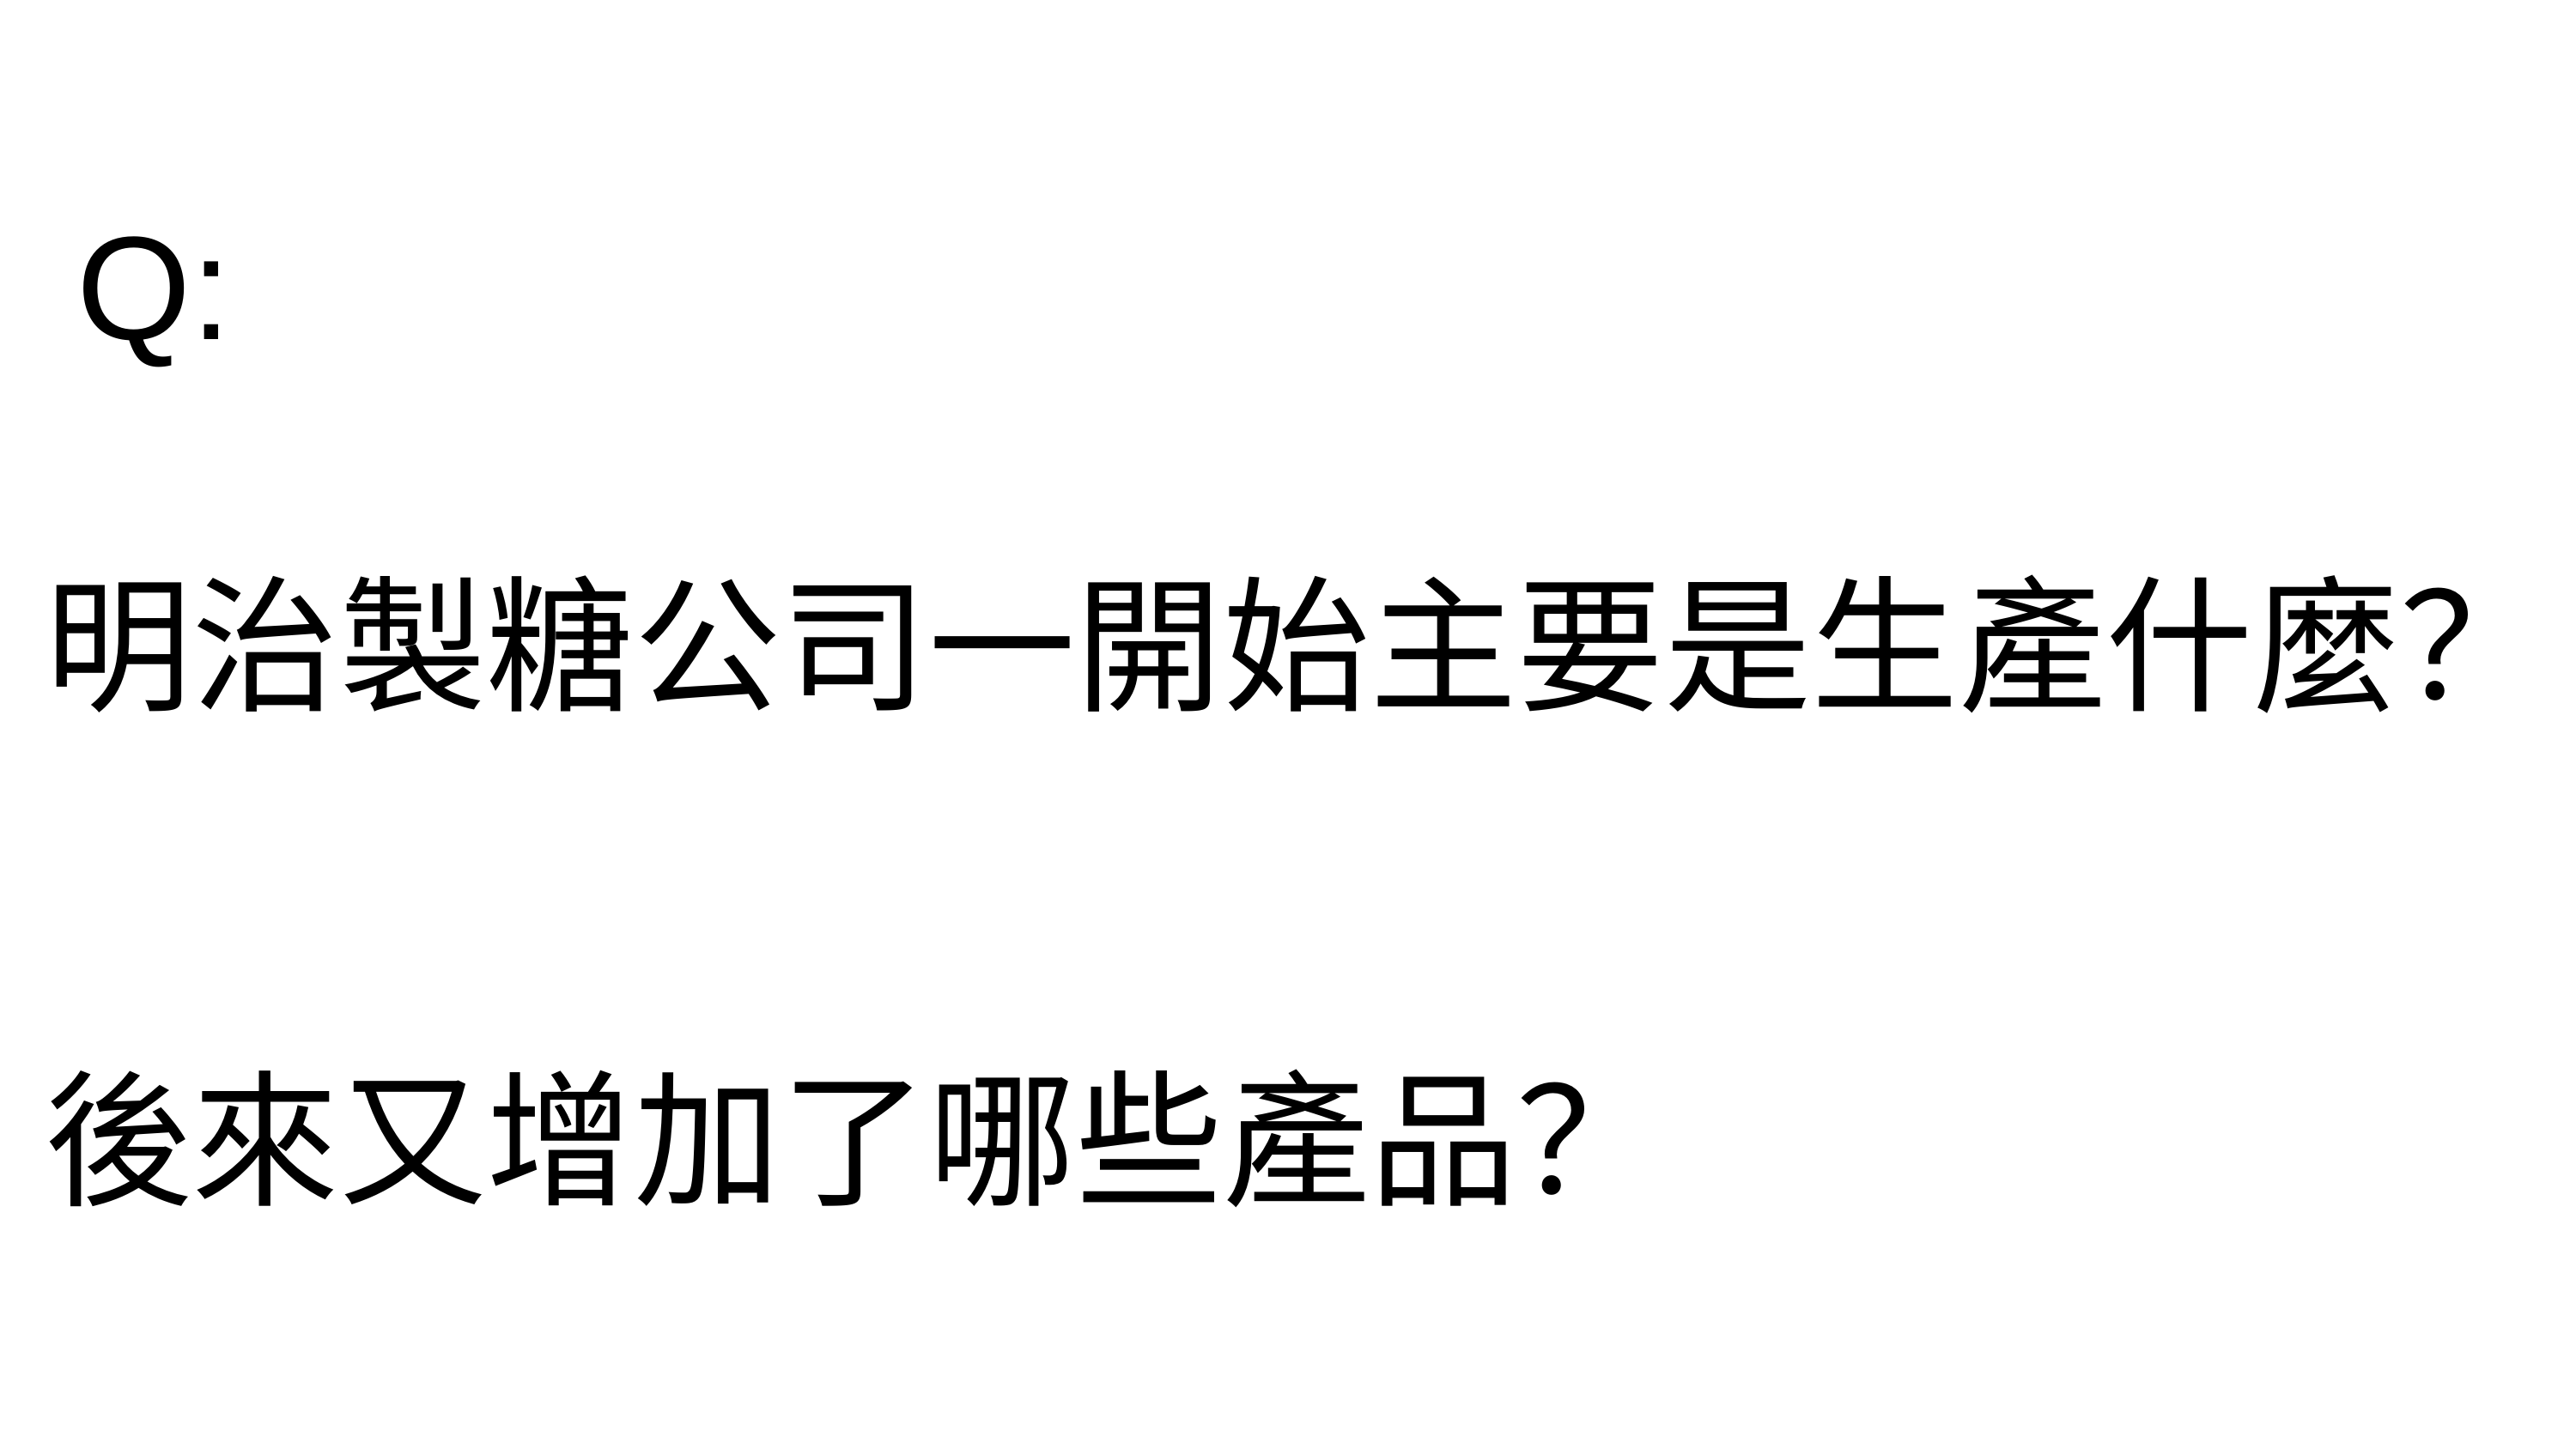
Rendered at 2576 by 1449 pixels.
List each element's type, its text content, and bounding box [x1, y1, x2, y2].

text_box 明治製糖公司一開始主要是生產什麼？ 後來又增加了哪些產品？ [45, 482, 2576, 1224]
text_box Q: [76, 122, 2576, 369]
